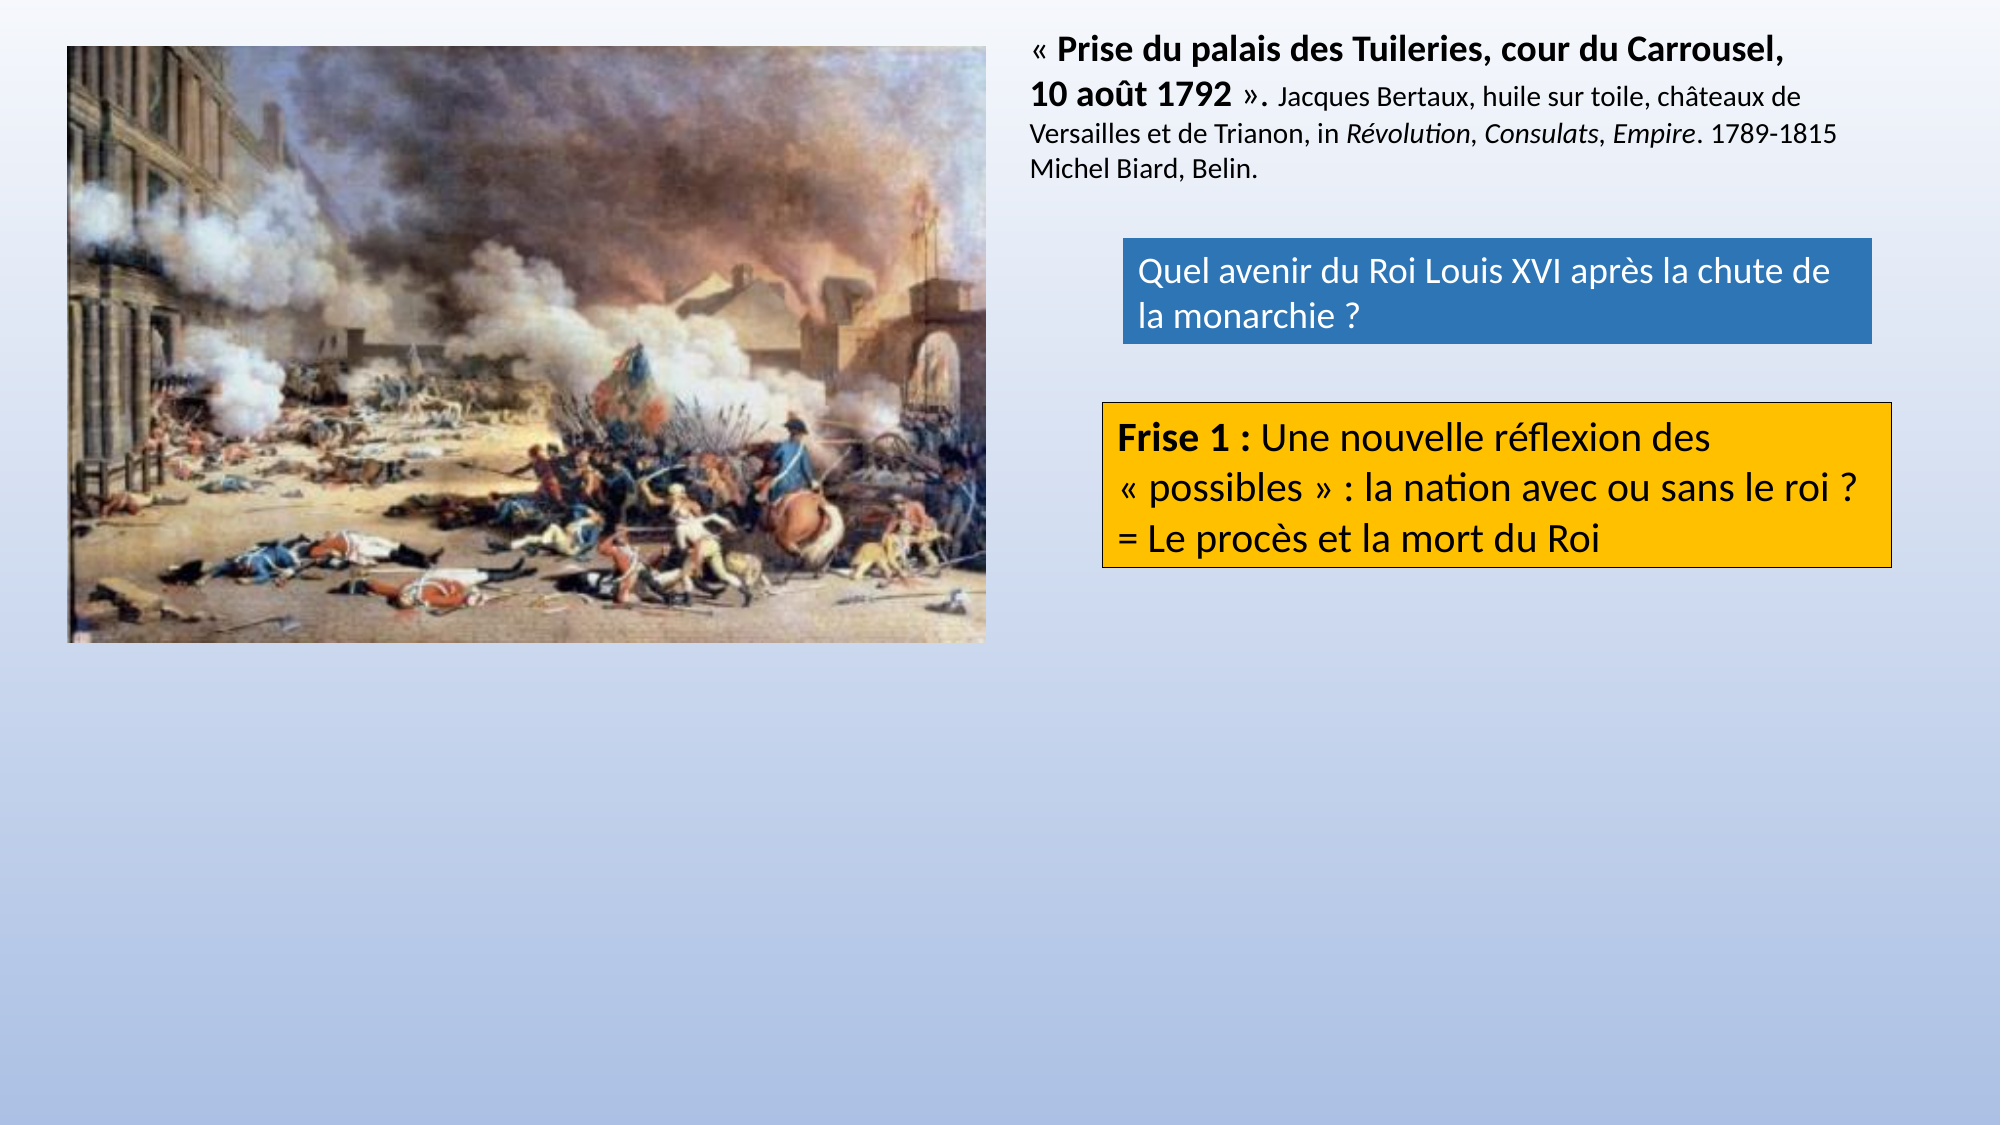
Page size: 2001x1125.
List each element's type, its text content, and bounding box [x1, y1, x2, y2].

text_box Frise 1 : Une nouvelle réflexion des « possibles » : la nation avec ou sans le roi ? = Le procès et la mort du Roi [1102, 402, 1892, 568]
text_box « Prise du palais des Tuileries, cour du Carrousel, 10 août 1792 ». Jacques Bertaux, huile sur toile, châteaux de Versailles et de Trianon, in Révolution, Consulats, Empire. 1789-1815 Michel Biard, Belin. [1014, 16, 1918, 237]
picture [67, 46, 986, 643]
text_box Quel avenir du Roi Louis XVI après la chute de la monarchie ? [1123, 238, 1872, 344]
